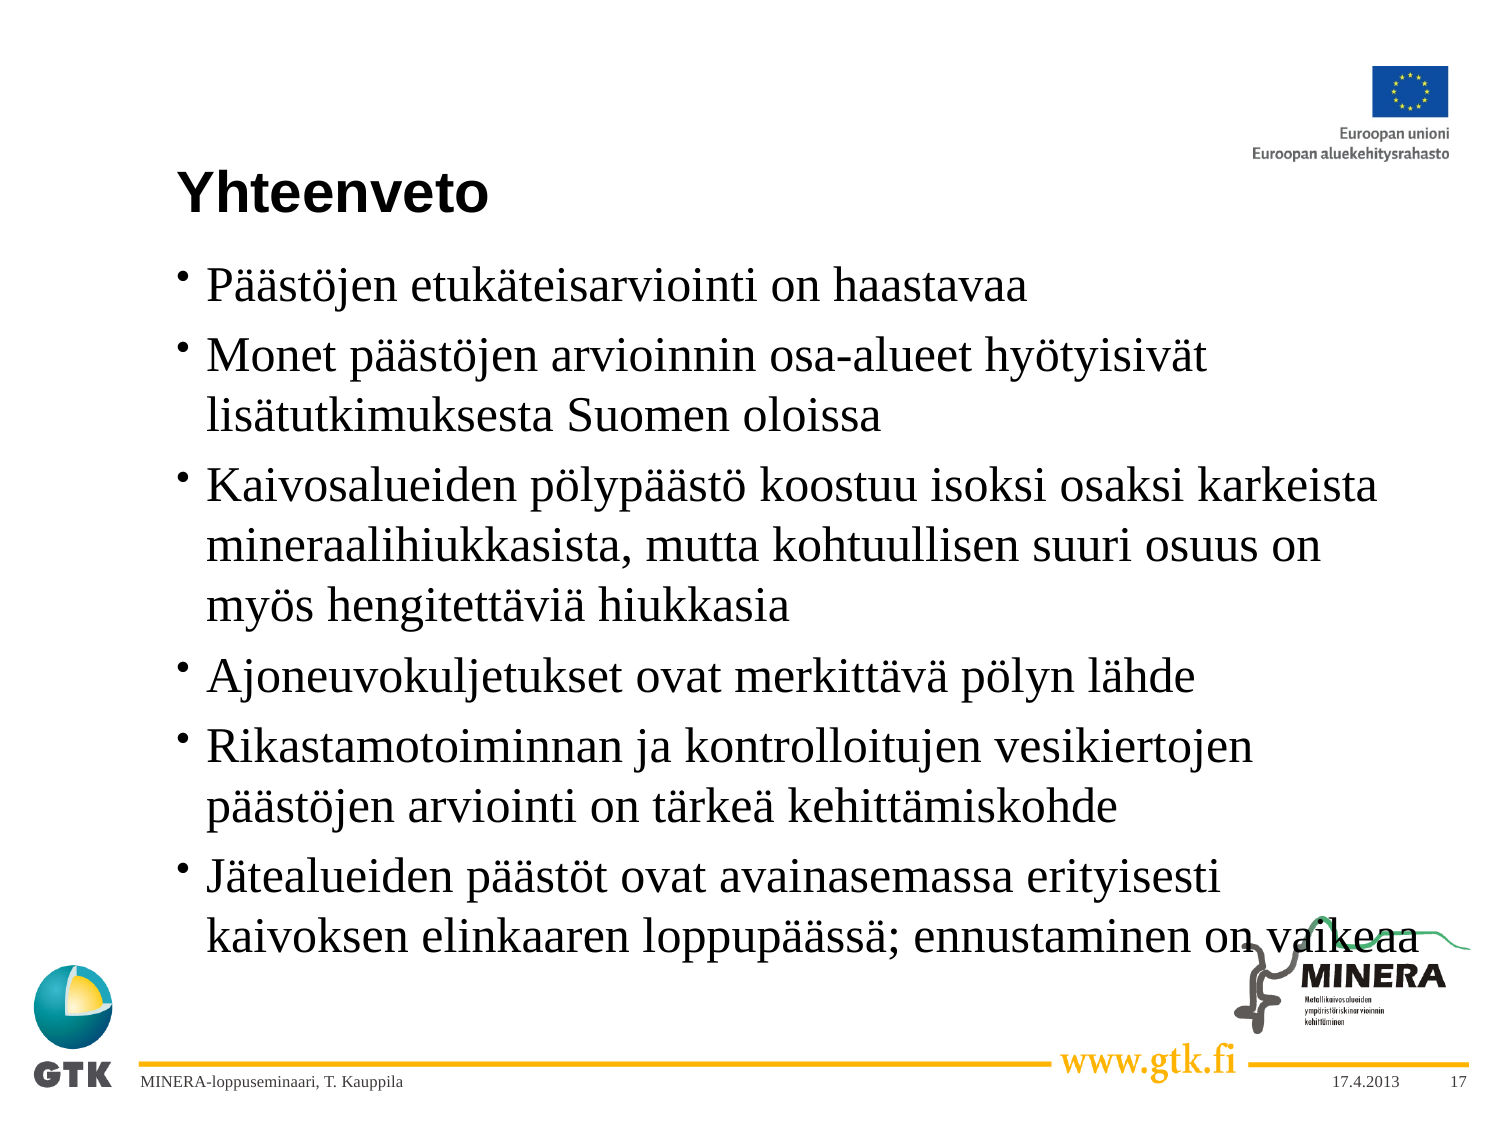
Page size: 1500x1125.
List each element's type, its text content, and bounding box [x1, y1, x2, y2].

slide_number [1240, 1069, 1415, 1093]
picture [28, 952, 118, 1094]
list Päästöjen etukäteisarviointi on haastavaa Monet päästöjen arvioinnin osa-alueet hyötyisivät lisätutkimuksesta Suomen oloissa Kaivosalueiden pölypäästö koostuu isoksi osaksi karkeista mineraalihiukkasista, mutta kohtuullisen suuri osuus on myös hengitettäviä hiukkasia Ajoneuvokuljetukset ovat merkittävä pölyn lähde Rikastamotoiminnan ja kontrolloitujen vesikiertojen päästöjen arviointi on tärkeä kehittämiskohde Jätealueiden päästöt ovat avainasemassa erityisesti kaivoksen elinkaaren loppupäässä; ennustaminen on vaikeaa [161, 243, 1448, 1000]
slide_number 17 [1415, 1069, 1483, 1093]
picture [1253, 66, 1450, 162]
picture [131, 916, 1478, 1092]
footer MINERA-loppuseminaari, T. Kauppila [125, 1069, 1056, 1093]
title Yhteenveto [161, 31, 1448, 232]
